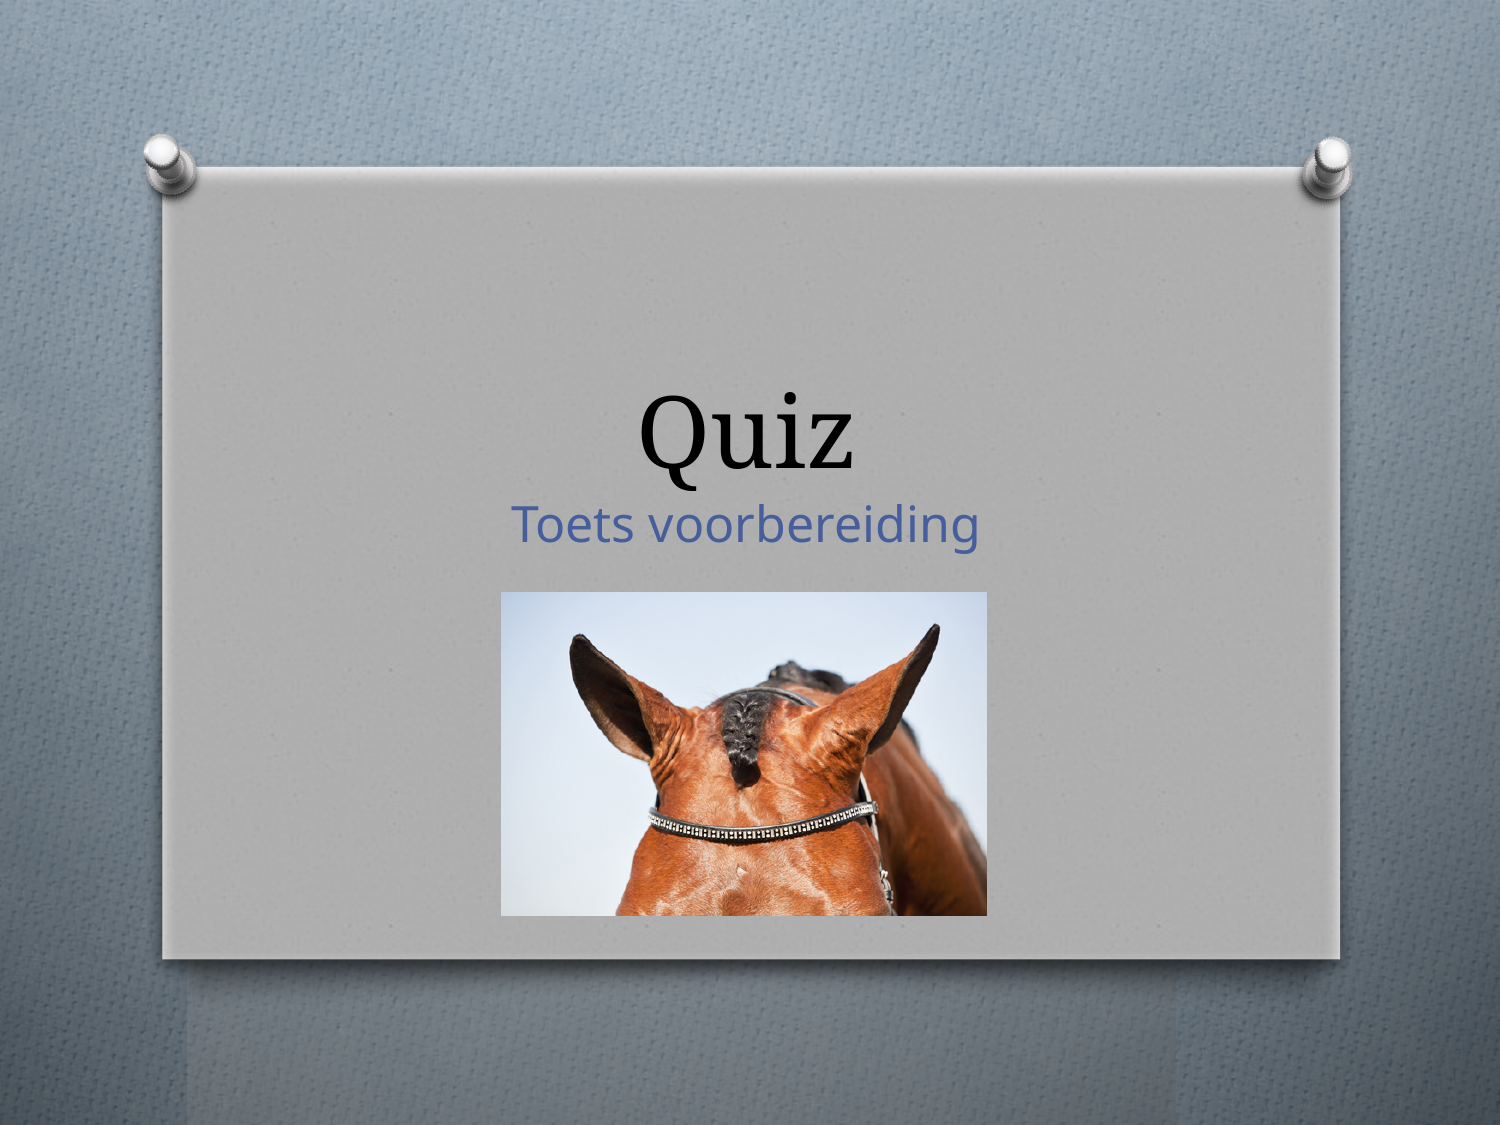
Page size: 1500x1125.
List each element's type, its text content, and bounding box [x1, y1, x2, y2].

picture [501, 592, 987, 916]
picture [112, 100, 235, 224]
subtitle Toets voorbereiding [277, 484, 1215, 735]
picture [1274, 109, 1396, 230]
title Quiz [277, 196, 1217, 497]
